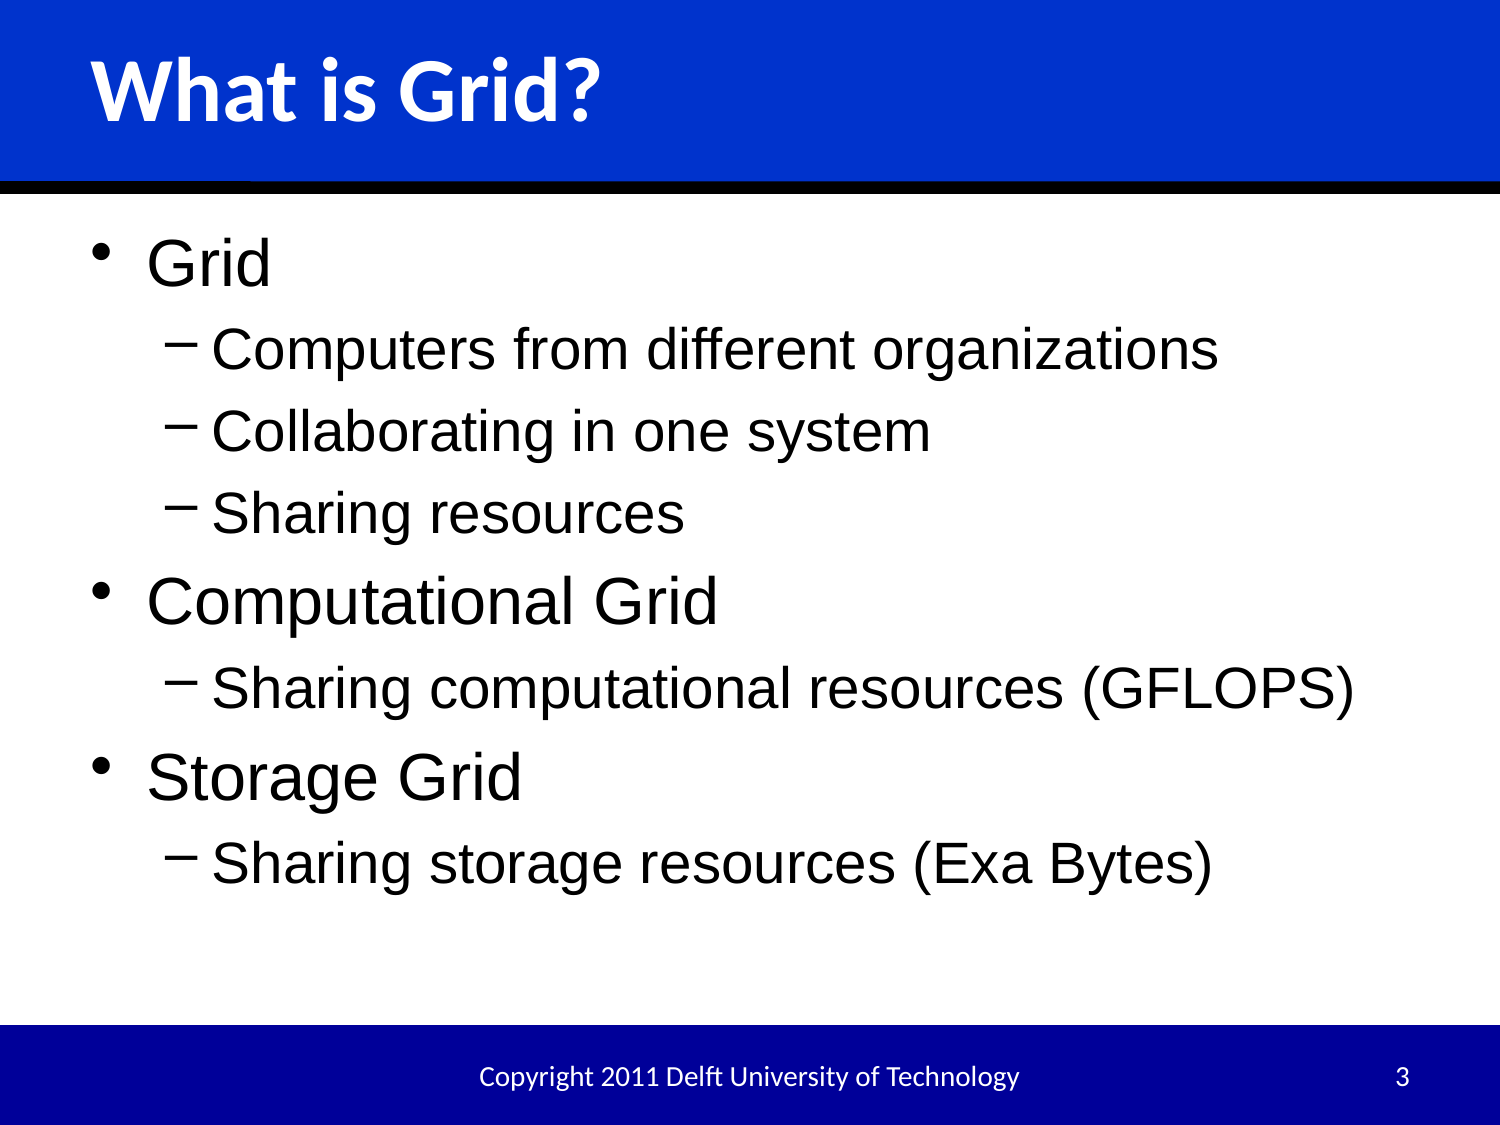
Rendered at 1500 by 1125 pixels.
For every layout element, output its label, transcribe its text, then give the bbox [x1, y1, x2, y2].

slide_number 3 [1074, 1049, 1426, 1103]
footer Copyright 2011 Delft University of Technology [437, 1049, 1063, 1103]
title What is Grid? [74, 24, 1426, 163]
list Grid Computers from different organizations Collaborating in one system Sharing resources Computational Grid Sharing computational resources (GFLOPS) Storage Grid Sharing storage resources (Exa Bytes) [74, 212, 1426, 1006]
